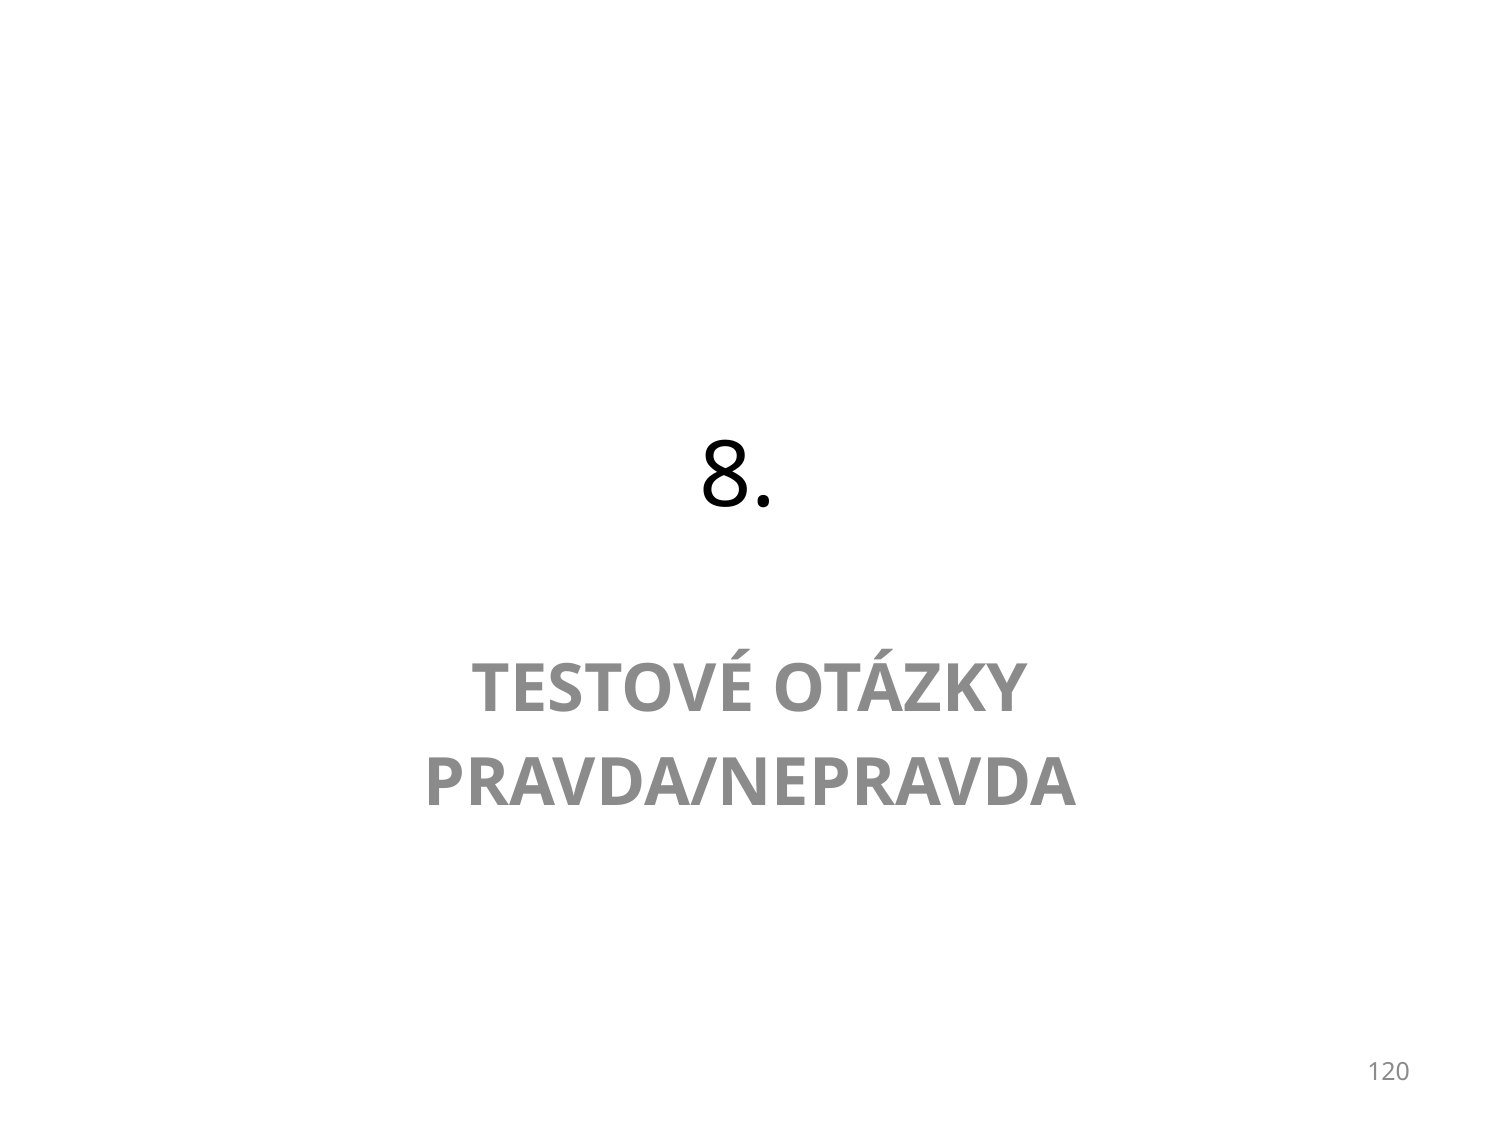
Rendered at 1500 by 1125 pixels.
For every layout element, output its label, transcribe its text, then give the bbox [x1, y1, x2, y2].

title 8. [112, 349, 1388, 591]
subtitle TESTOVÉ OTÁZKY PRAVDA/NEPRAVDA [225, 637, 1275, 925]
slide_number 120 [1074, 1042, 1425, 1103]
